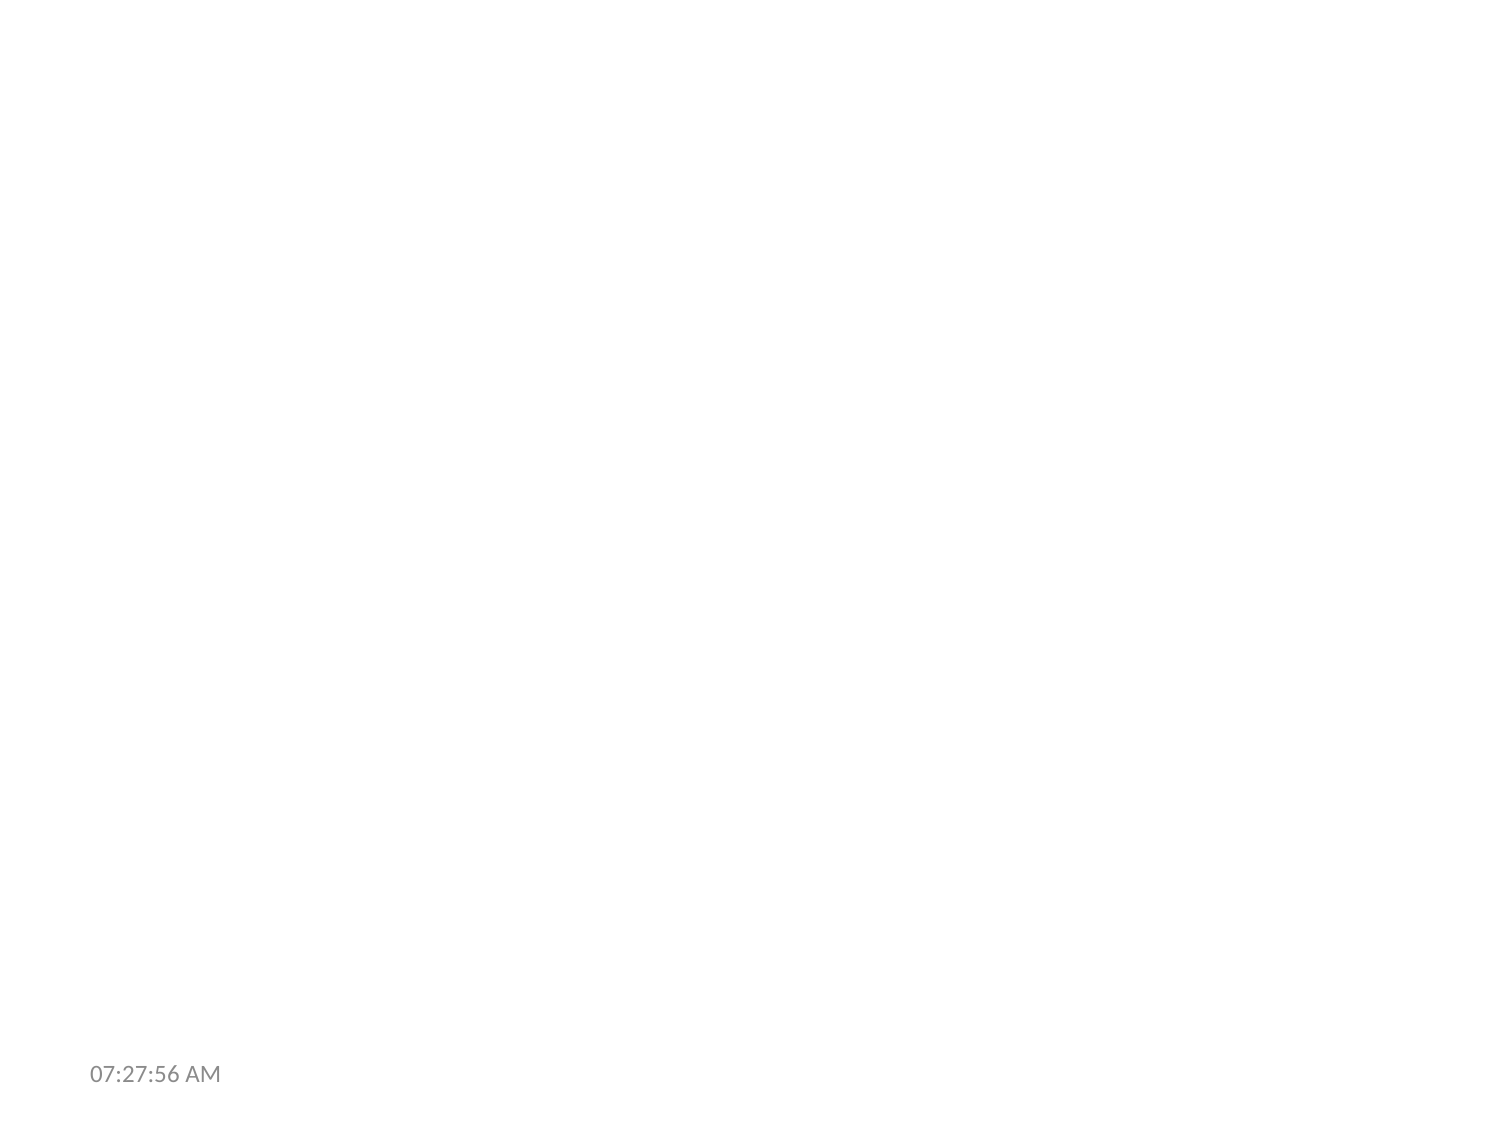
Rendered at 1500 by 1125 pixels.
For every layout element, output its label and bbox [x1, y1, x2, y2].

slide_number [75, 1042, 425, 1103]
